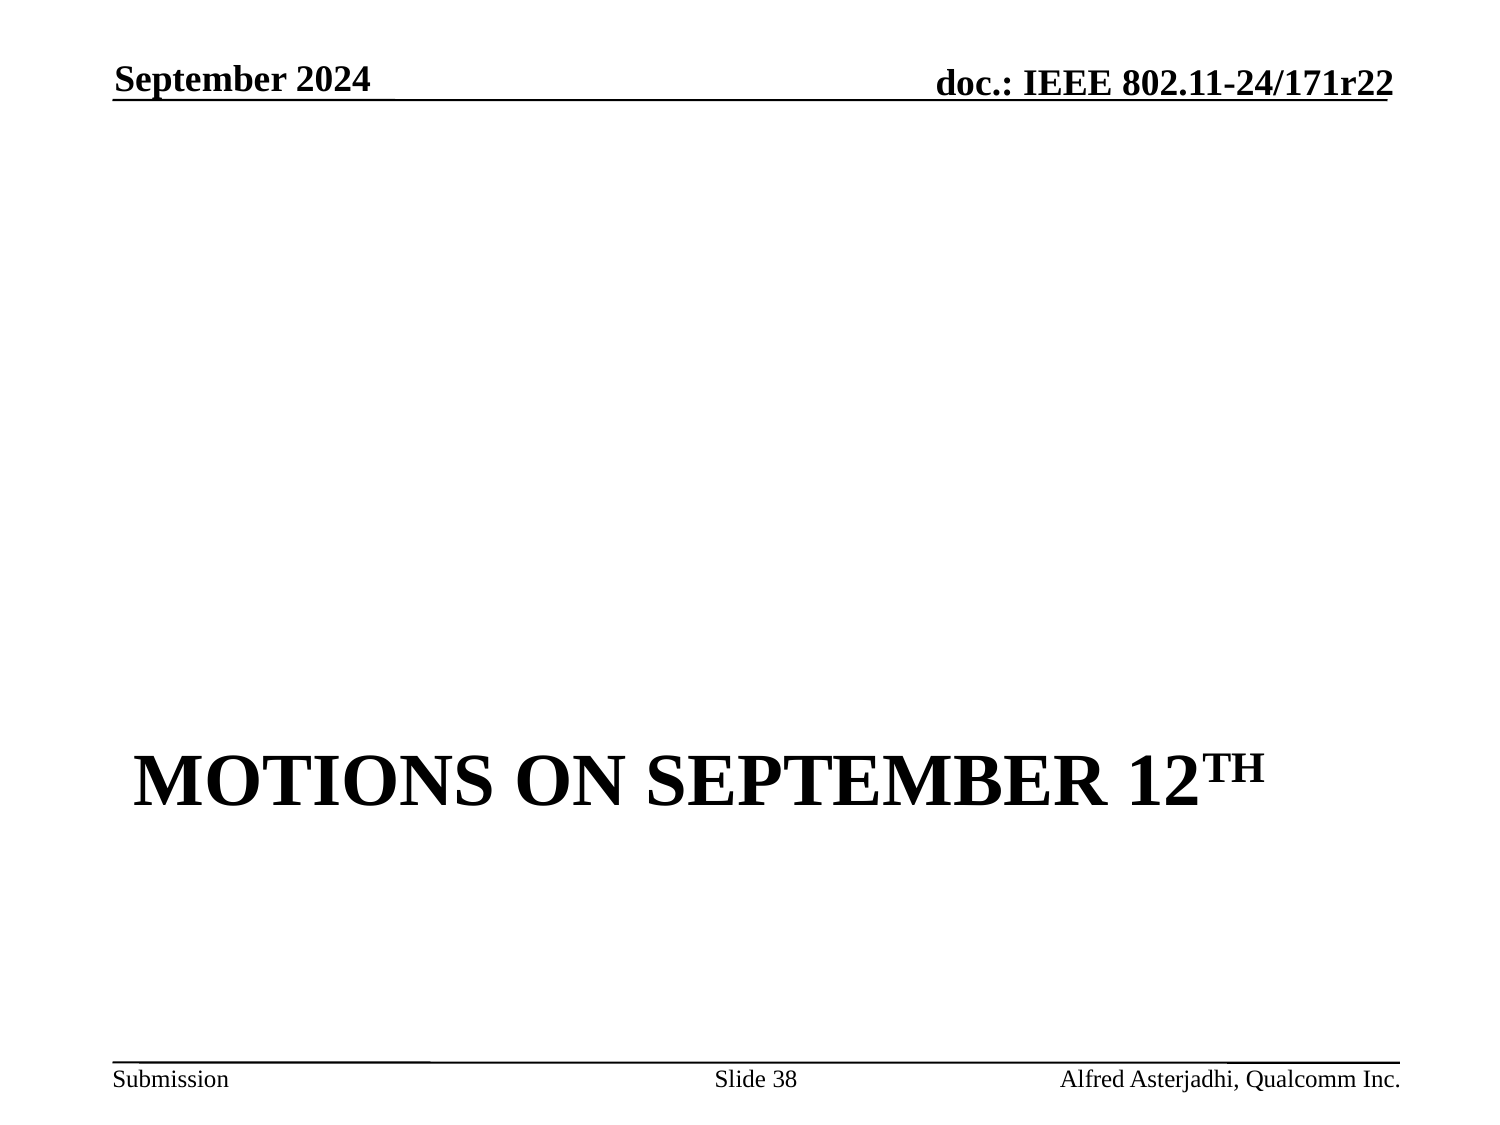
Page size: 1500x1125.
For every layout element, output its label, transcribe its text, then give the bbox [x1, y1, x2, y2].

slide_number Slide 38 [712, 1061, 800, 1123]
footer Alfred Asterjadhi, Qualcomm Inc. [878, 1061, 1402, 1093]
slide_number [114, 54, 423, 100]
title Motions on September 12th [118, 722, 1394, 947]
